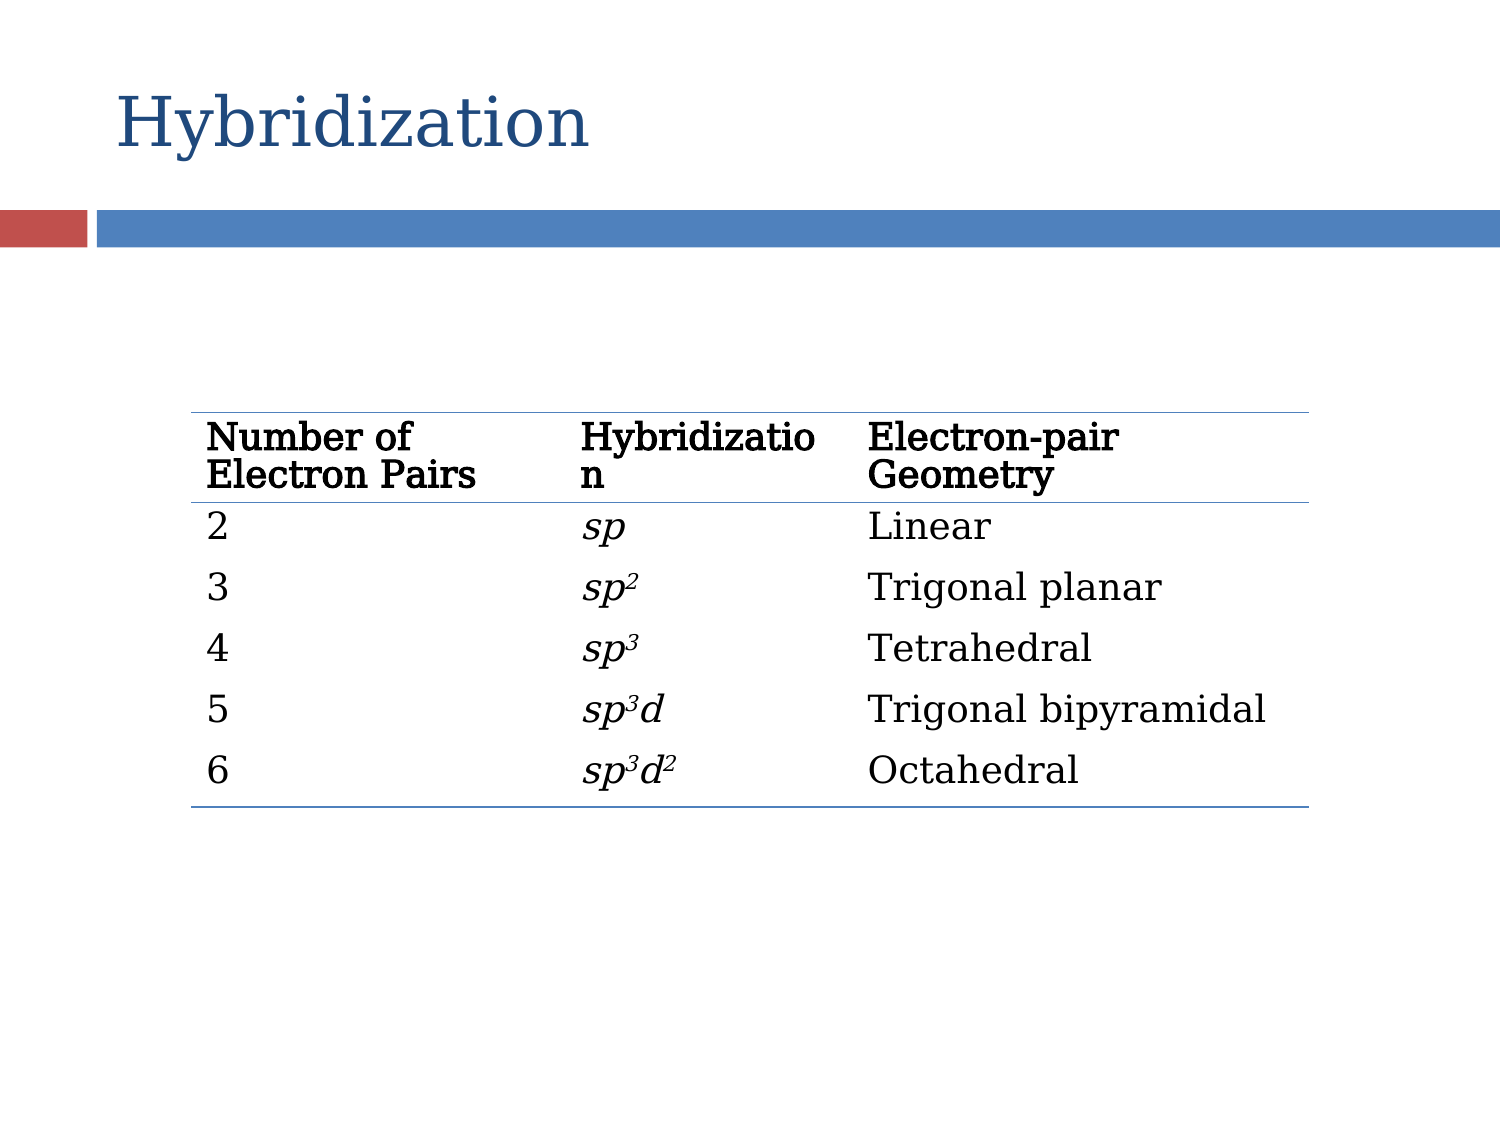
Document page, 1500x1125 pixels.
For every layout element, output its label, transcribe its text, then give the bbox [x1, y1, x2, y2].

table_cell sp [565, 503, 853, 563]
table_cell sp3d [565, 685, 853, 746]
table_cell 5 [191, 685, 565, 746]
table_cell Linear [853, 503, 1309, 563]
table_header Electron-pair Geometry [853, 413, 1309, 502]
table_header Number of Electron Pairs [191, 413, 565, 502]
table_header Hybridization [565, 413, 853, 502]
table_cell 2 [191, 503, 565, 563]
table_cell sp3 [565, 624, 853, 685]
table_cell 6 [191, 746, 565, 806]
table_cell 4 [191, 624, 565, 685]
table_cell sp2 [565, 563, 853, 624]
table_cell Octahedral [853, 746, 1309, 806]
table_cell Tetrahedral [853, 624, 1309, 685]
table_cell Trigonal bipyramidal [853, 685, 1309, 746]
title Hybridization [100, 37, 1438, 200]
table_cell 3 [191, 563, 565, 624]
table_cell Trigonal planar [853, 563, 1309, 624]
table_cell sp3d2 [565, 746, 853, 806]
